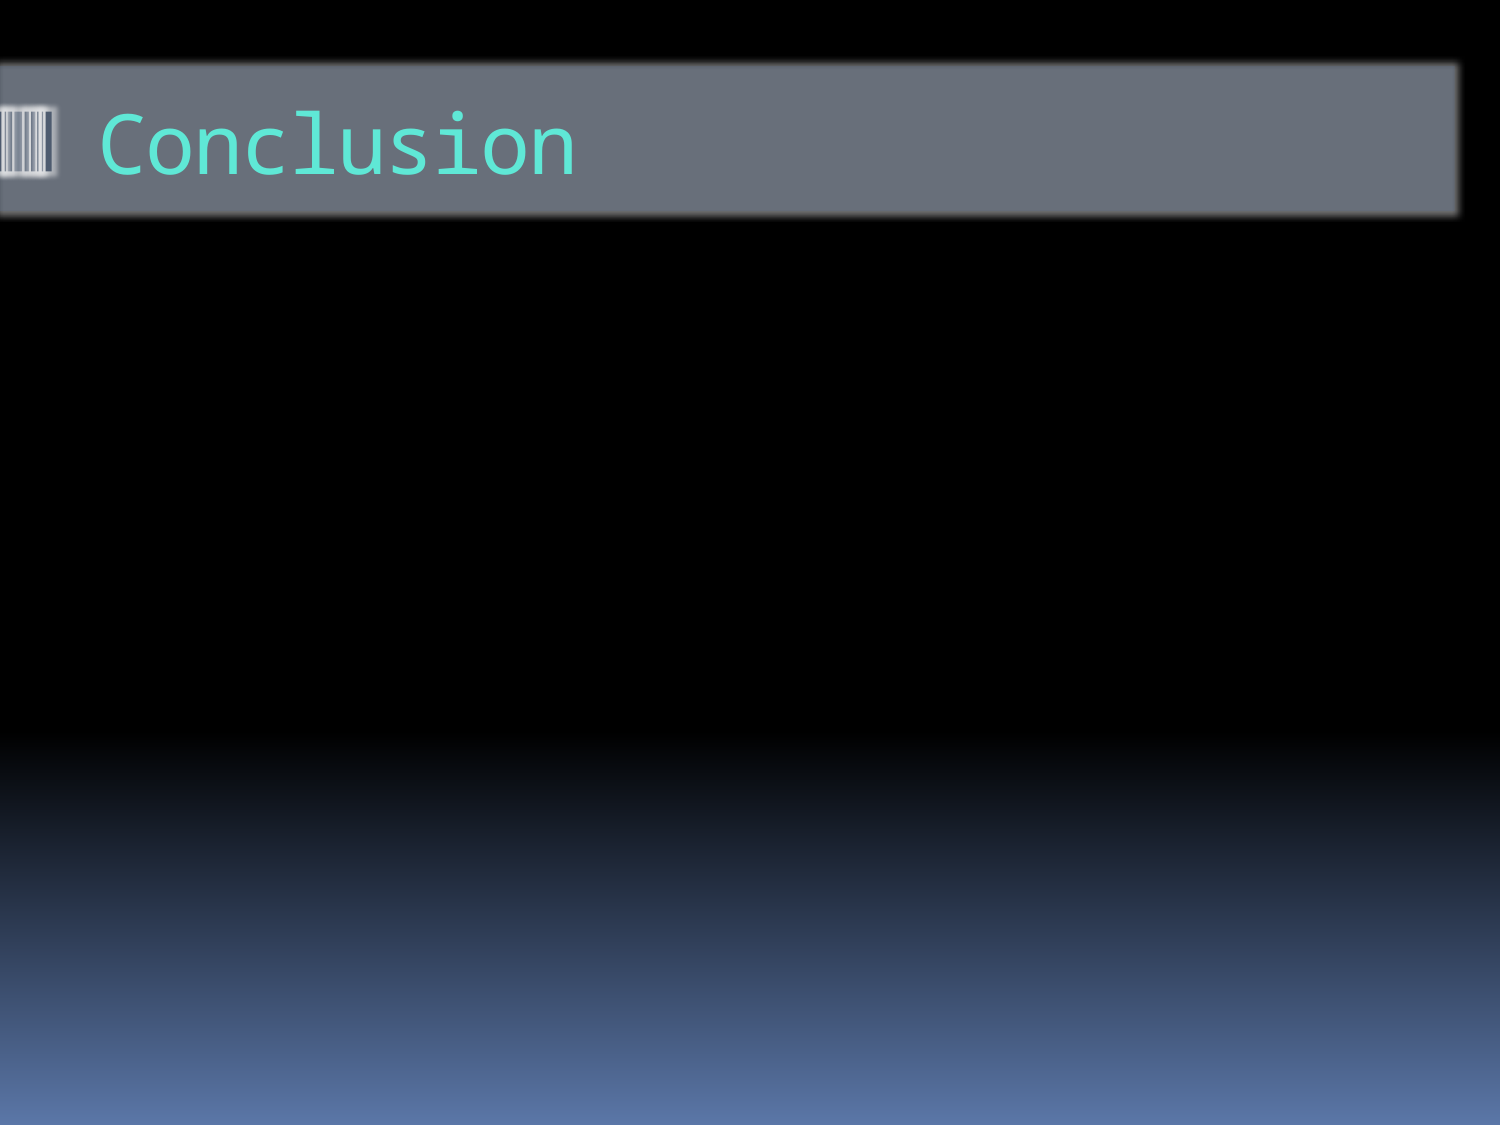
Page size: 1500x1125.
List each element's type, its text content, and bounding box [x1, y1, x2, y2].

title Conclusion [82, 83, 1358, 234]
